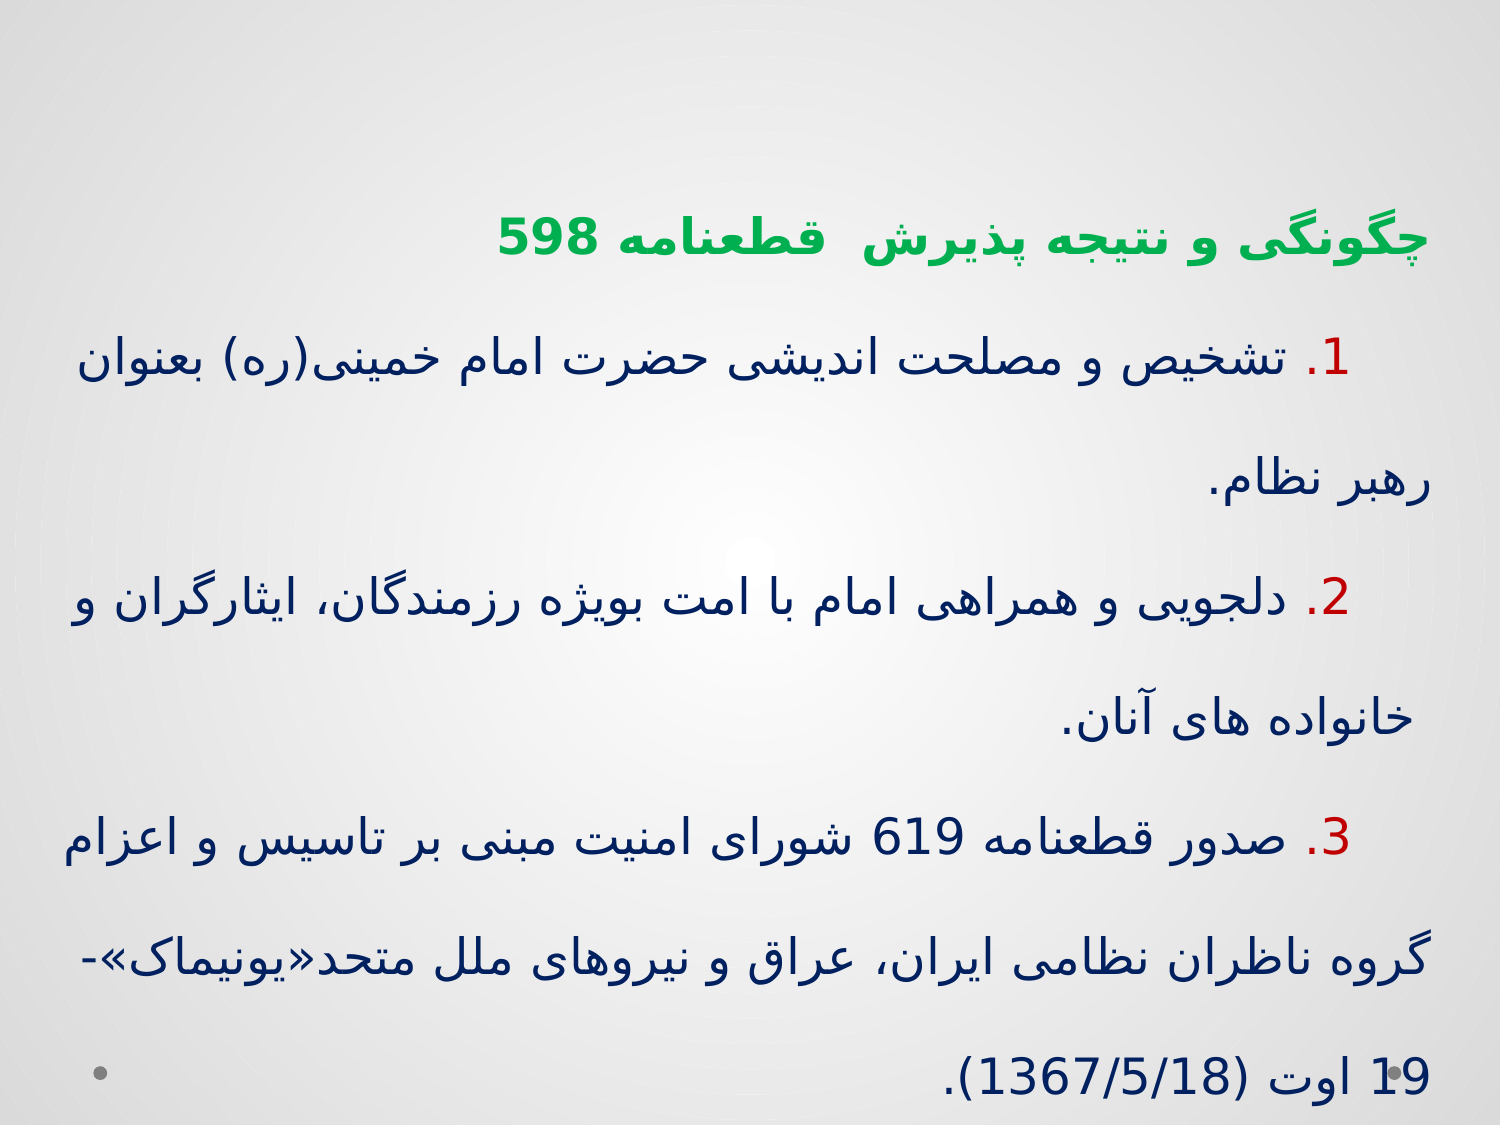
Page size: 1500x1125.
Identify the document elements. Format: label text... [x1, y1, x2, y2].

text_box چگونگی و نتیجه پذیرش قطعنامه 598 1. تشخیص و مصلحت اندیشی حضرت امام خمینی(ره) بعنوان رهبر نظام. 2. دلجویی و همراهی امام با امت بویژه رزمندگان، ایثارگران و خانواده های آنان. 3. صدور قطعنامه 619 شورای امنیت مبنی بر تاسیس و اعزام گروه ناظران نظامی ایران، عراق و نیروهای ملل متحد«یونیماک»- 19 اوت (1367/5/18). [41, 137, 1447, 1112]
